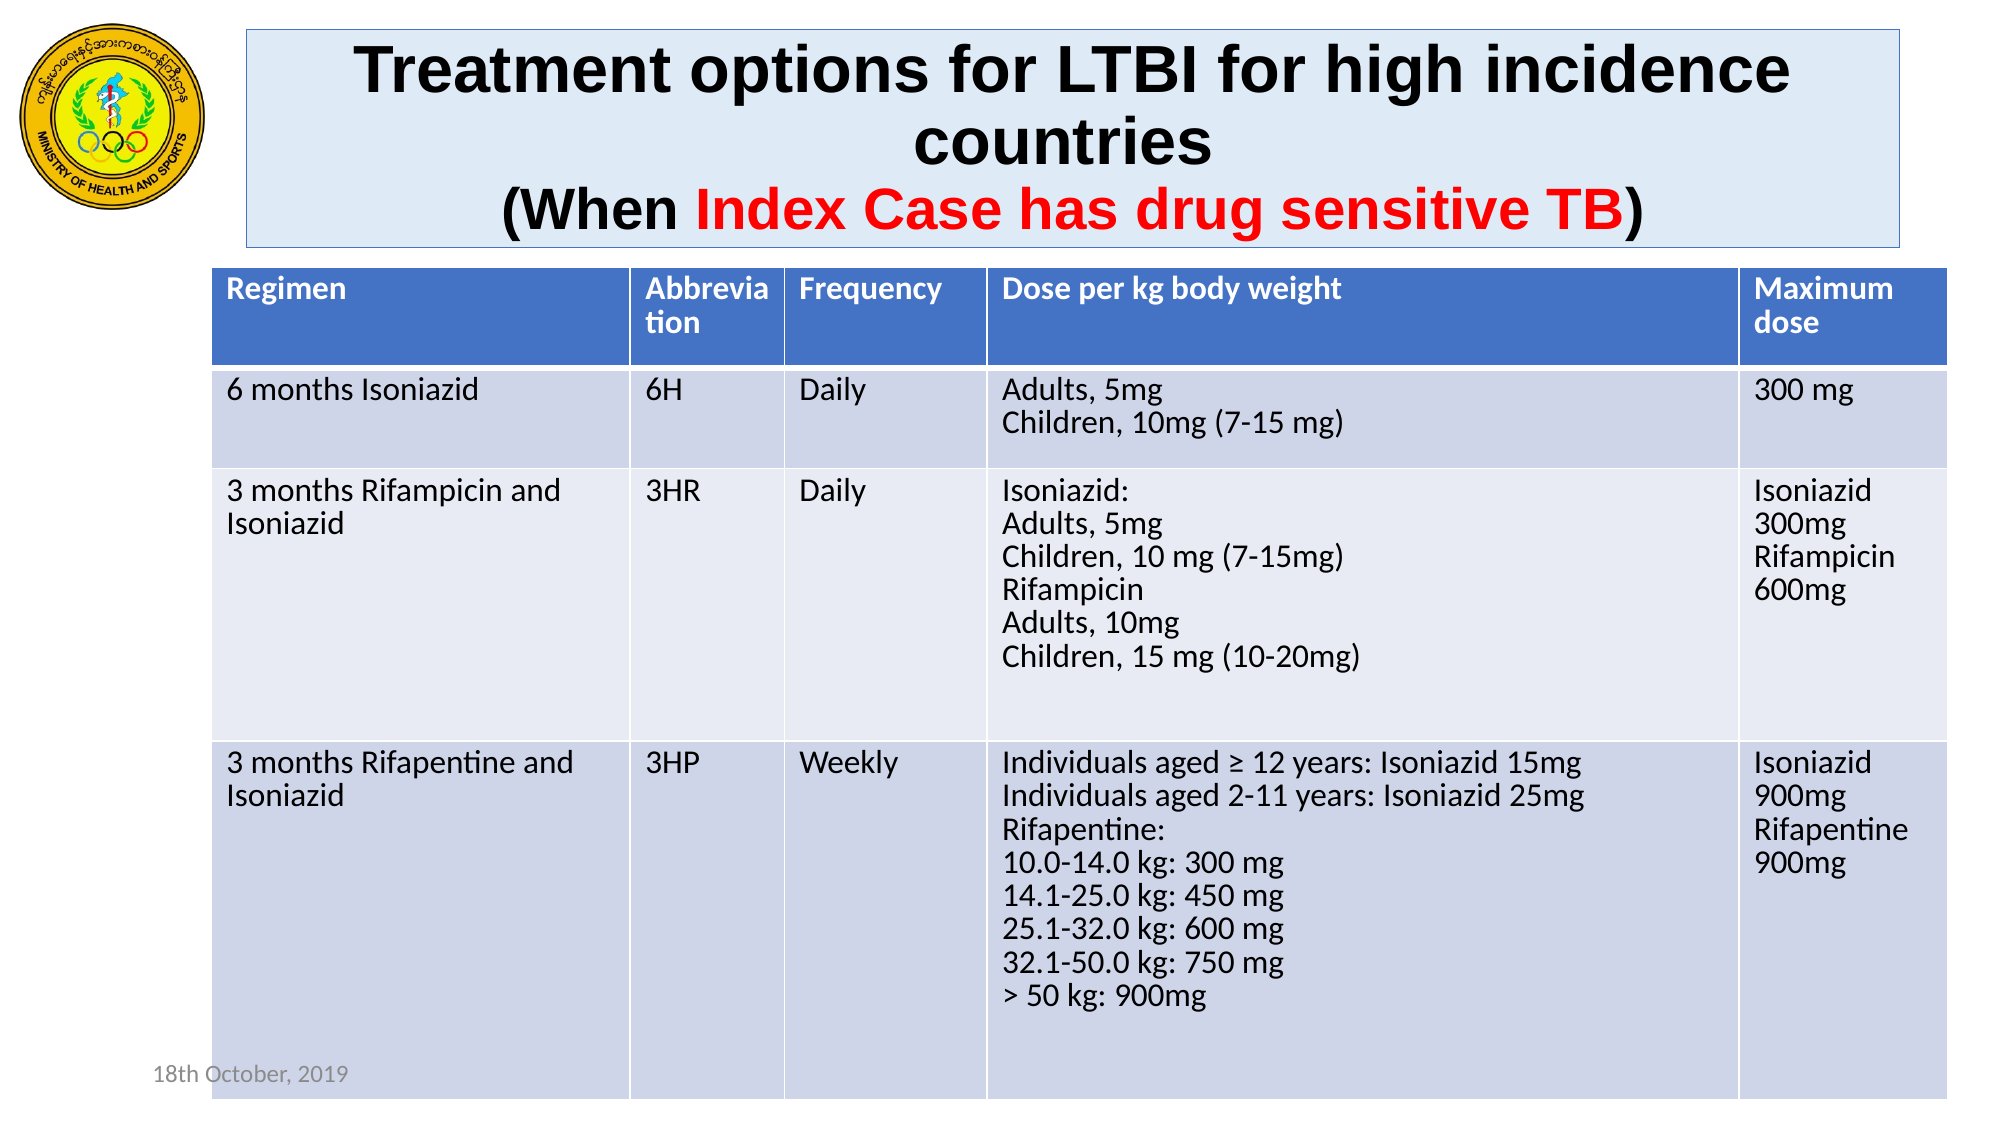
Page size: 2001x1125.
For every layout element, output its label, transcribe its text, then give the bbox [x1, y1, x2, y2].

table_cell 3 months Rifapentine and Isoniazid [212, 742, 629, 1099]
table_cell 3 months Rifampicin and Isoniazid [212, 469, 629, 740]
table_cell 3HR [631, 469, 784, 740]
table_cell 6 months Isoniazid [212, 371, 629, 468]
table_header Frequency [785, 268, 986, 365]
table_cell 6H [631, 371, 784, 468]
picture [19, 23, 205, 210]
table_cell Isoniazid 300mg Rifampicin 600mg [1740, 469, 1947, 740]
table_header Regimen [212, 268, 629, 365]
slide_number 23 [1412, 1042, 1863, 1103]
title Treatment options for LTBI for high incidence countries (When Index Case has drug sensitive TB) [246, 29, 1900, 248]
table_header Dose per kg body weight [988, 268, 1738, 365]
table_cell Weekly [785, 742, 986, 1042]
table_header Abbreviation [631, 268, 784, 365]
table_cell Isoniazid: Adults, 5mg Children, 10 mg (7-15mg) Rifampicin Adults, 10mg Children, 15 mg (10-20mg) [988, 469, 1738, 740]
table_cell 300 mg [1740, 371, 1947, 468]
footer LTBI ,Dr. Cho Cho San [662, 1042, 1338, 1103]
table_cell Adults, 5mg Children, 10mg (7-15 mg) [988, 371, 1738, 468]
table_cell 3HP [631, 742, 784, 1099]
table_cell Daily [785, 469, 986, 740]
table_cell Daily [785, 371, 986, 468]
table_header Maximum dose [1740, 268, 1947, 365]
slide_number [137, 1042, 588, 1103]
table_cell Individuals aged ≥ 12 years: Isoniazid 15mg Individuals aged 2-11 years: Isoniazid 25mg Rifapentine: 10.0-14.0 kg: 300 mg 14.1-25.0 kg: 450 mg 25.1-32.0 kg: 600 mg 32.1-50.0 kg: 750 mg > 50 kg: 900mg [988, 742, 1738, 1099]
table_cell Isoniazid 900mg Rifapentine 900mg [1740, 742, 1947, 1099]
